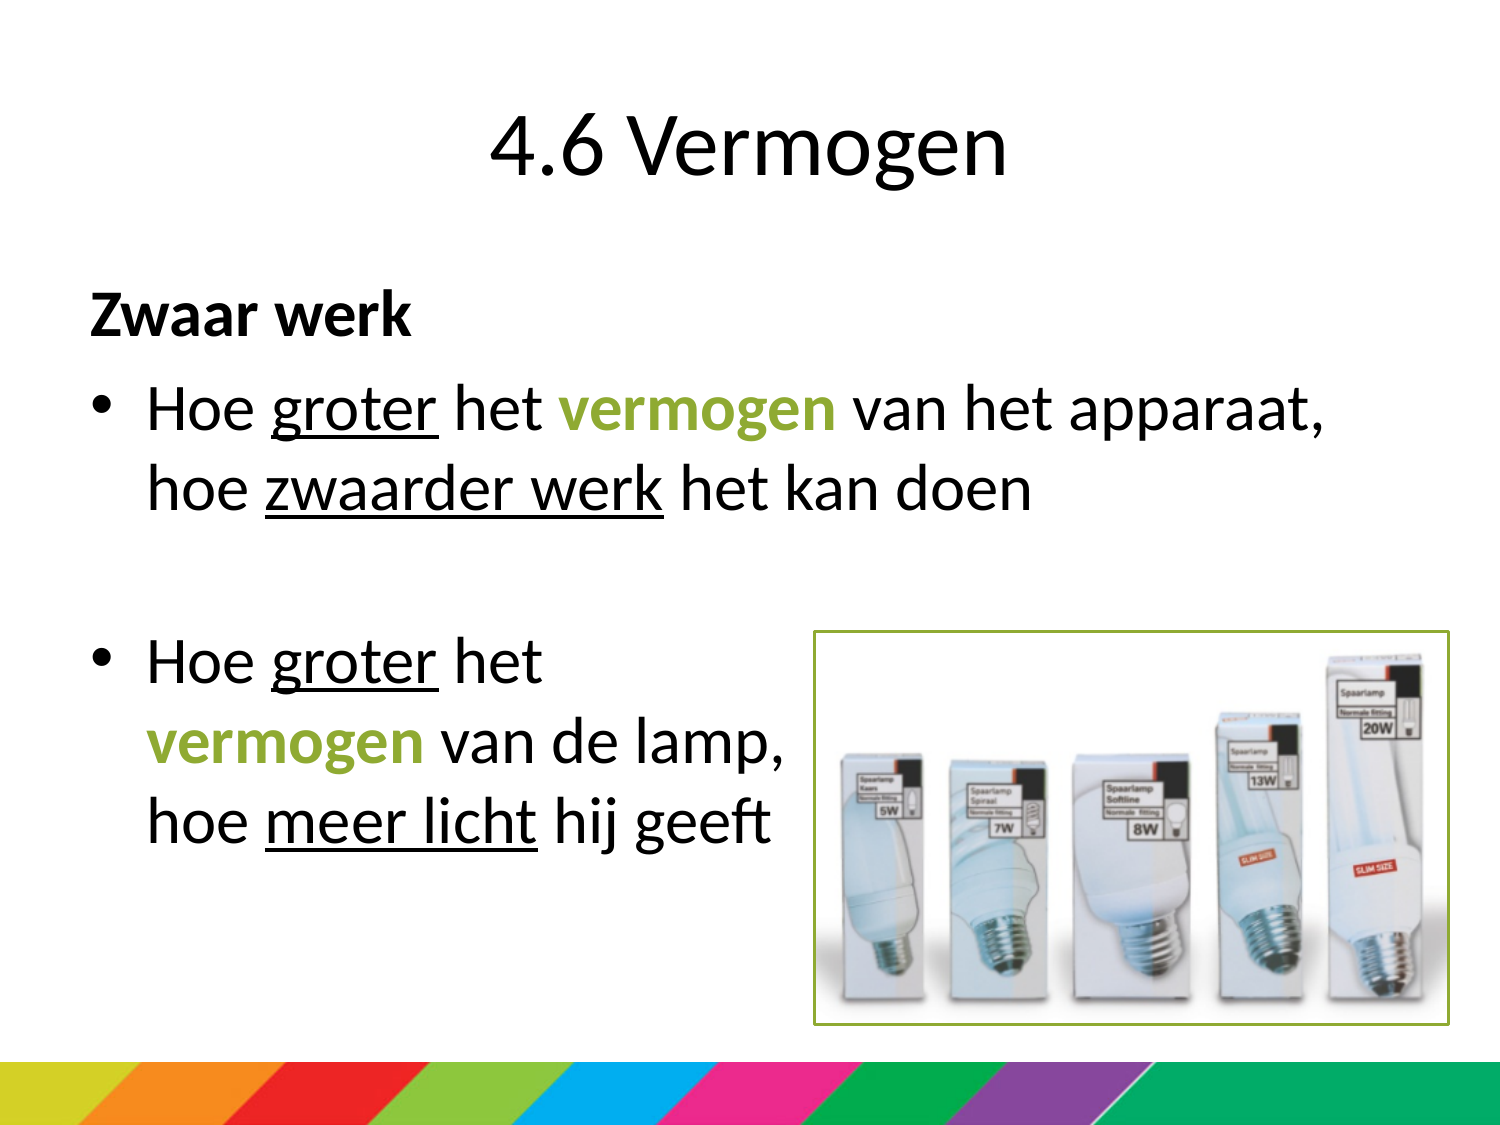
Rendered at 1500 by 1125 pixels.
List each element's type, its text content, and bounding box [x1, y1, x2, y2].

picture [815, 633, 1448, 1024]
list Zwaar werk Hoe groter het vermogen van het apparaat, hoe zwaarder werk het kan doen Hoe groter het vermogen van de lamp, hoe meer licht hij geeft [75, 262, 1425, 1005]
picture [0, 1062, 574, 1125]
picture [656, 1062, 1500, 1125]
title 4.6 Vermogen [75, 45, 1425, 233]
